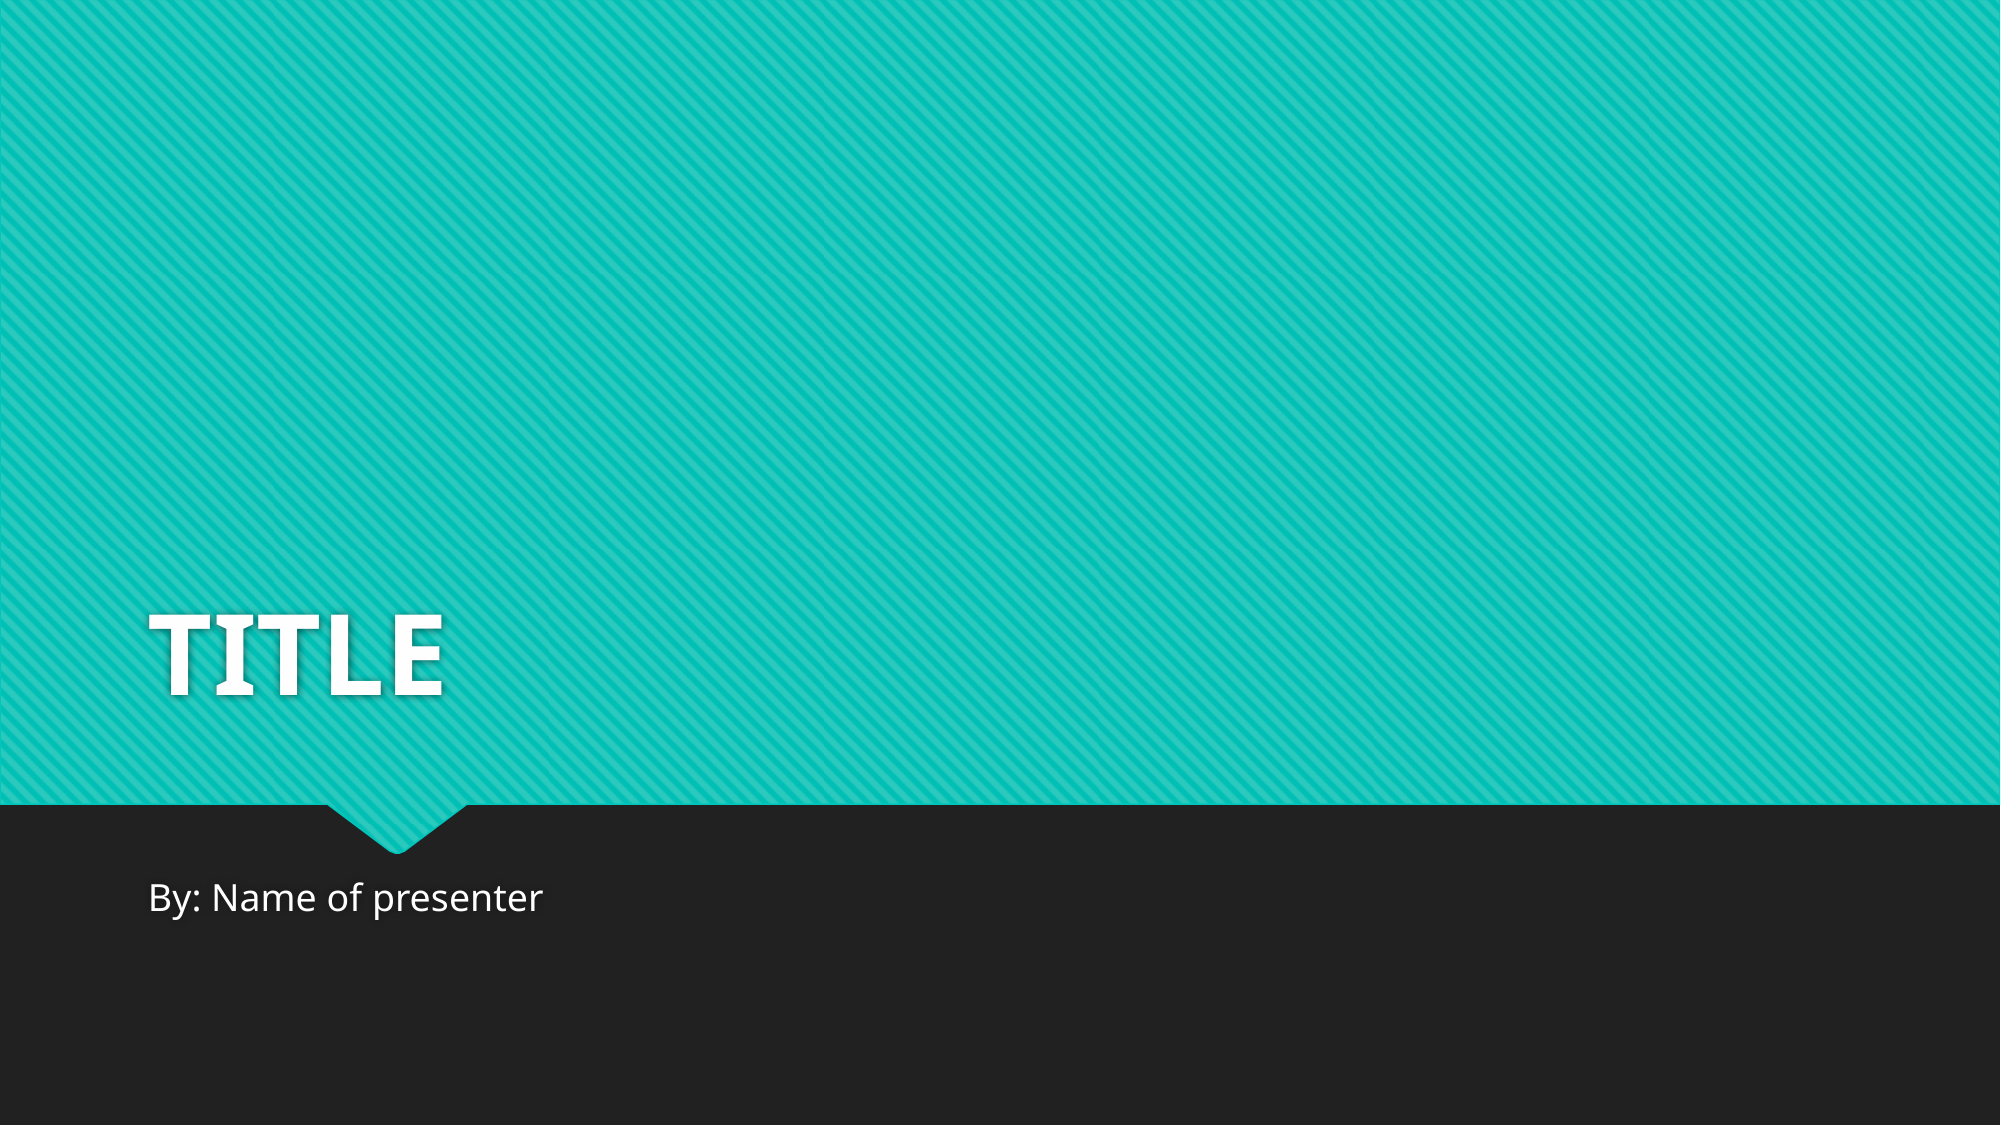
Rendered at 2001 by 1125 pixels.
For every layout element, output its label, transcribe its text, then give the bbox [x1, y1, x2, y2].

subtitle By: Name of presenter [132, 866, 1868, 938]
title TITLE [132, 237, 1868, 726]
